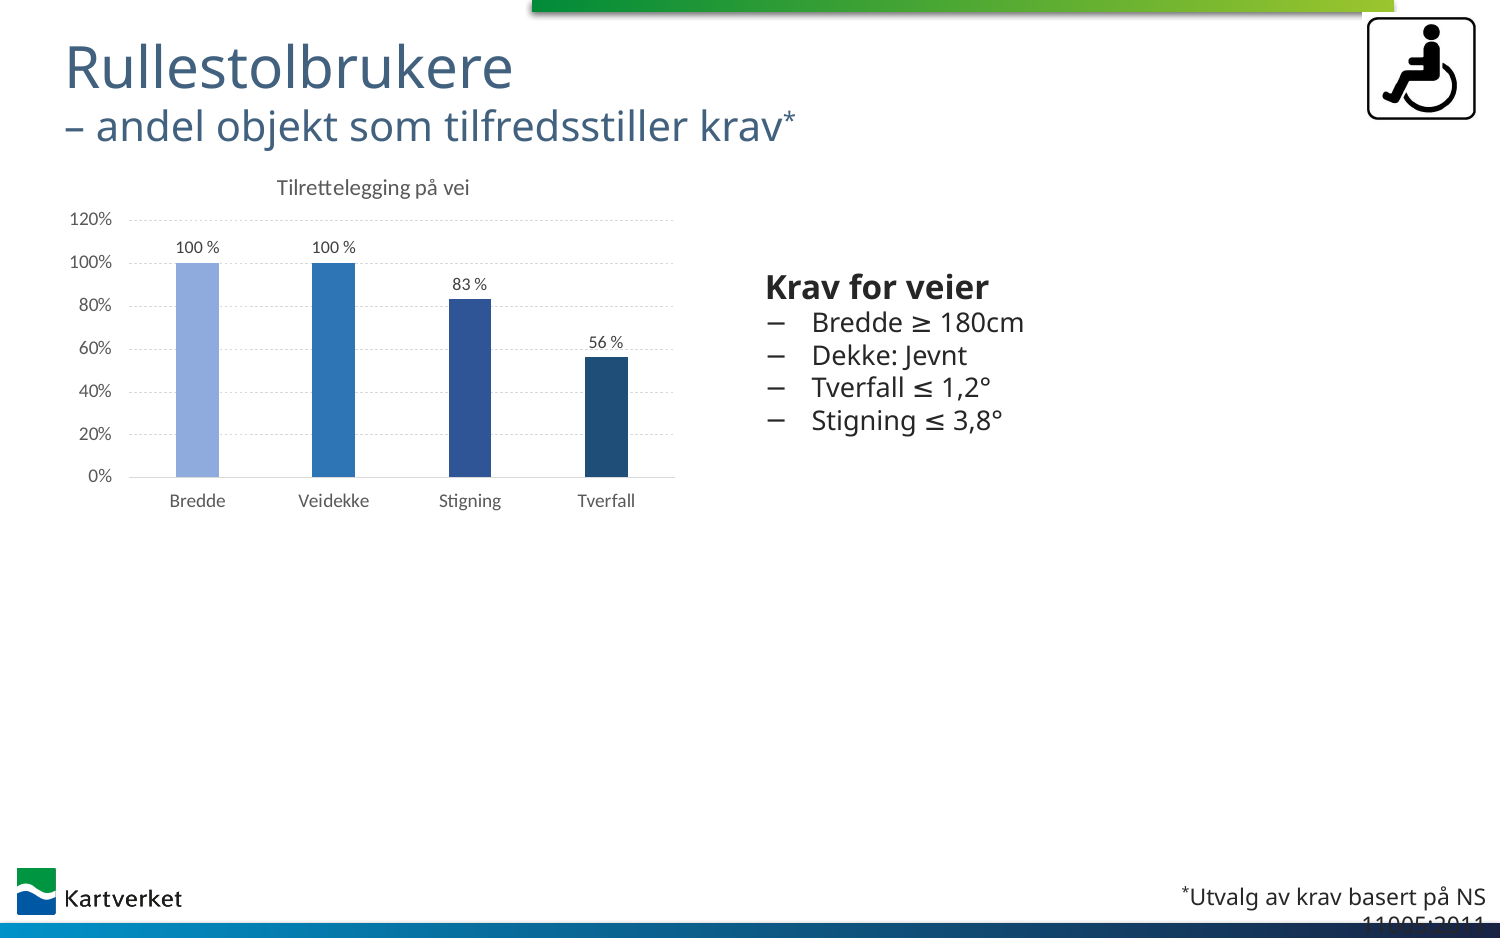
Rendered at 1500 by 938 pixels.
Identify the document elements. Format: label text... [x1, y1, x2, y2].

picture [1362, 12, 1481, 126]
text_box Krav for veier Bredde ≥ 180cm Dekke: Jevnt Tverfall ≤ 1,2° Stigning ≤ 3,8° [750, 258, 1234, 444]
text_box Rullestolbrukere – andel objekt som tilfredsstiller krav* [49, 25, 1431, 158]
picture [62, 166, 685, 519]
text_box *Utvalg av krav basert på NS 11005:2011 [1068, 873, 1500, 938]
